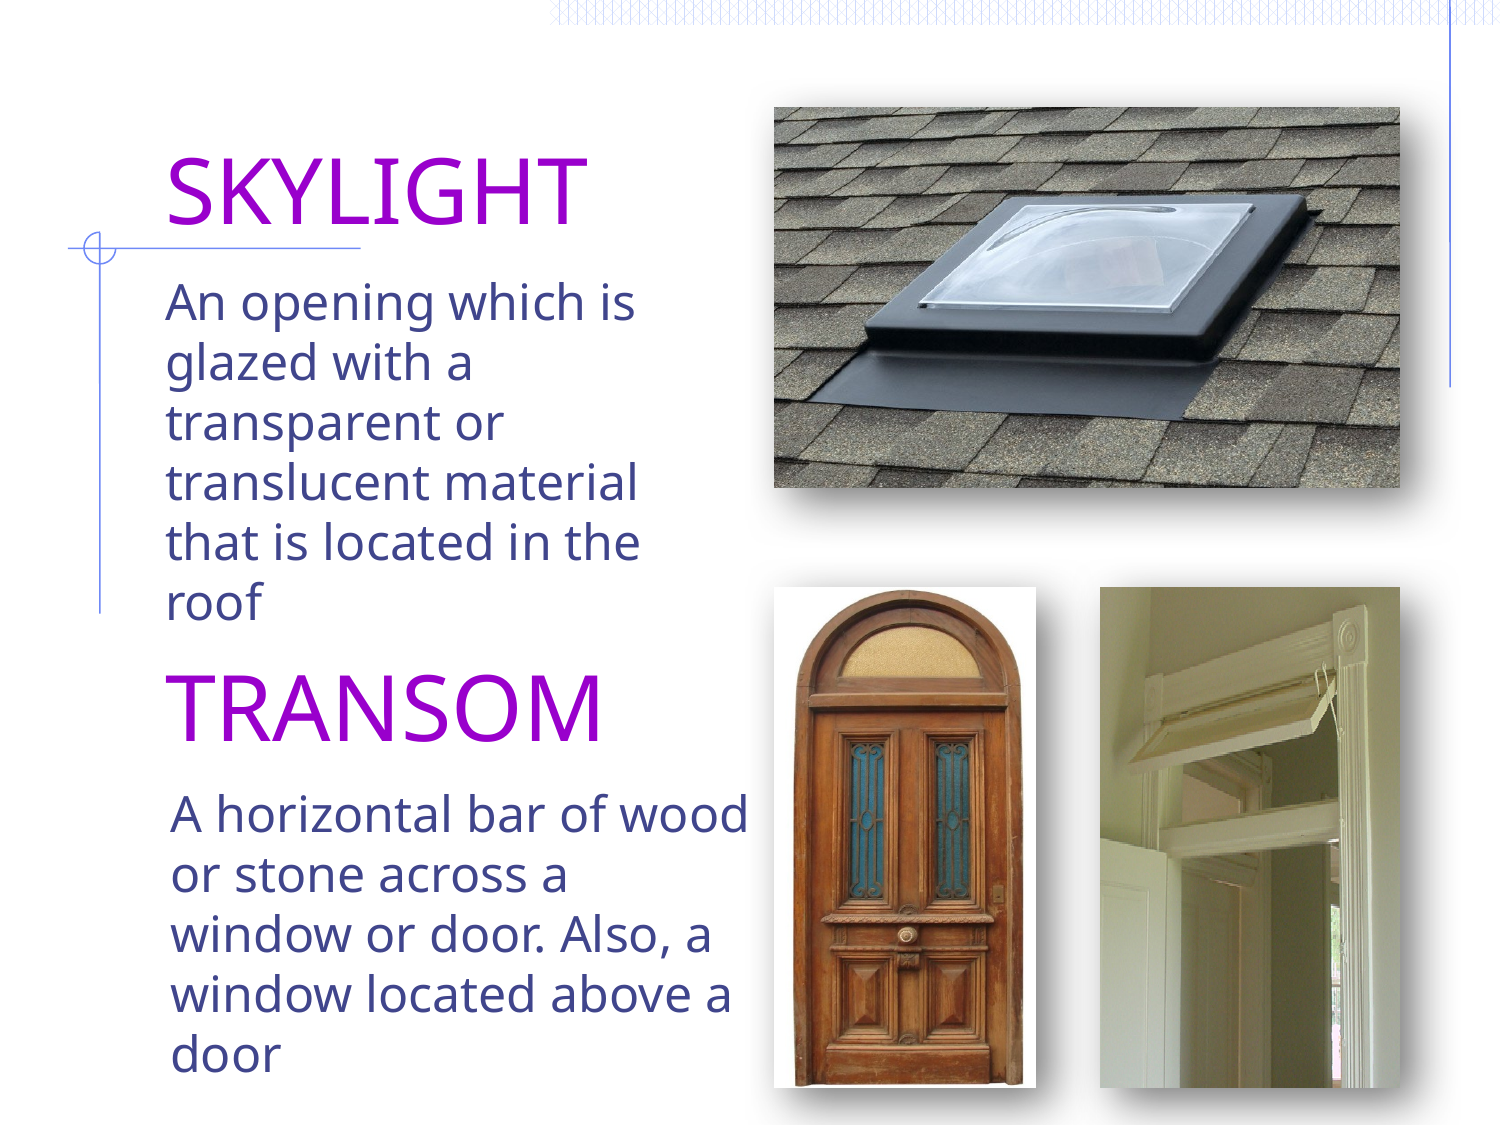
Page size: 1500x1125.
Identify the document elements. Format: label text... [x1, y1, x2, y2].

list An opening which is glazed with a transparent or translucent material that is located in the roof [150, 262, 738, 512]
picture [774, 107, 1401, 488]
picture [774, 587, 1037, 1088]
list SKYLIGHT [150, 99, 784, 250]
list A horizontal bar of wood or stone across a window or door. Also, a window located above a door [155, 774, 759, 1088]
picture [1099, 587, 1401, 1088]
list TRANSOM [150, 512, 825, 768]
